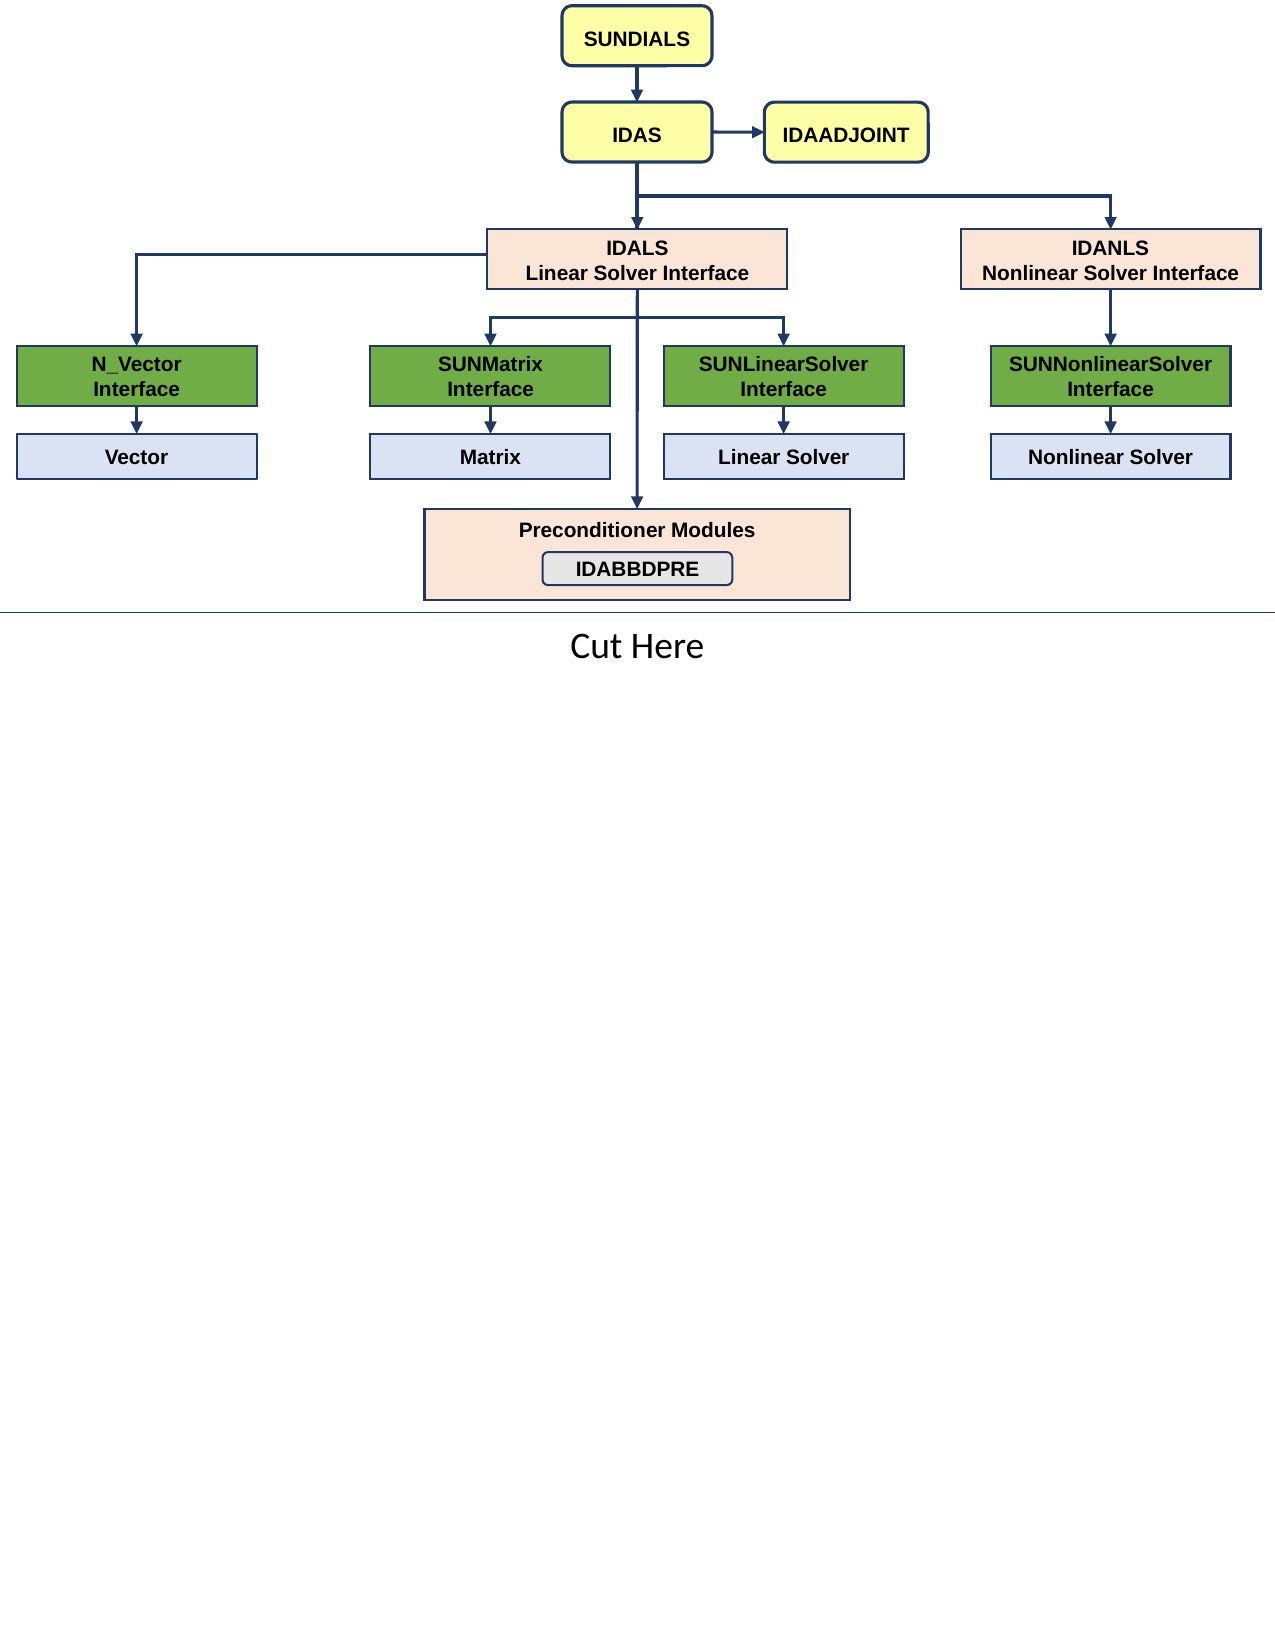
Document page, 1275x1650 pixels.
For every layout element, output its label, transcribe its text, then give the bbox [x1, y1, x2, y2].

text_box IDANLS Nonlinear Solver Interface [960, 228, 1262, 290]
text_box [840, 0, 908, 433]
text_box Vector [16, 433, 257, 479]
text_box SUNDIALS [560, 4, 714, 67]
text_box Cut Here [453, 613, 821, 673]
text_box IDAADJOINT [763, 101, 840, 164]
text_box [370, 229, 904, 479]
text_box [424, 508, 850, 601]
text_box Nonlinear Solver [990, 433, 1232, 480]
text_box IDAADJOINT [908, 101, 930, 164]
text_box N_Vector Interface [16, 345, 258, 407]
text_box IDAS [560, 101, 714, 164]
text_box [294, 3, 479, 505]
text_box SUNNonlinearSolver Interface [990, 345, 1232, 407]
